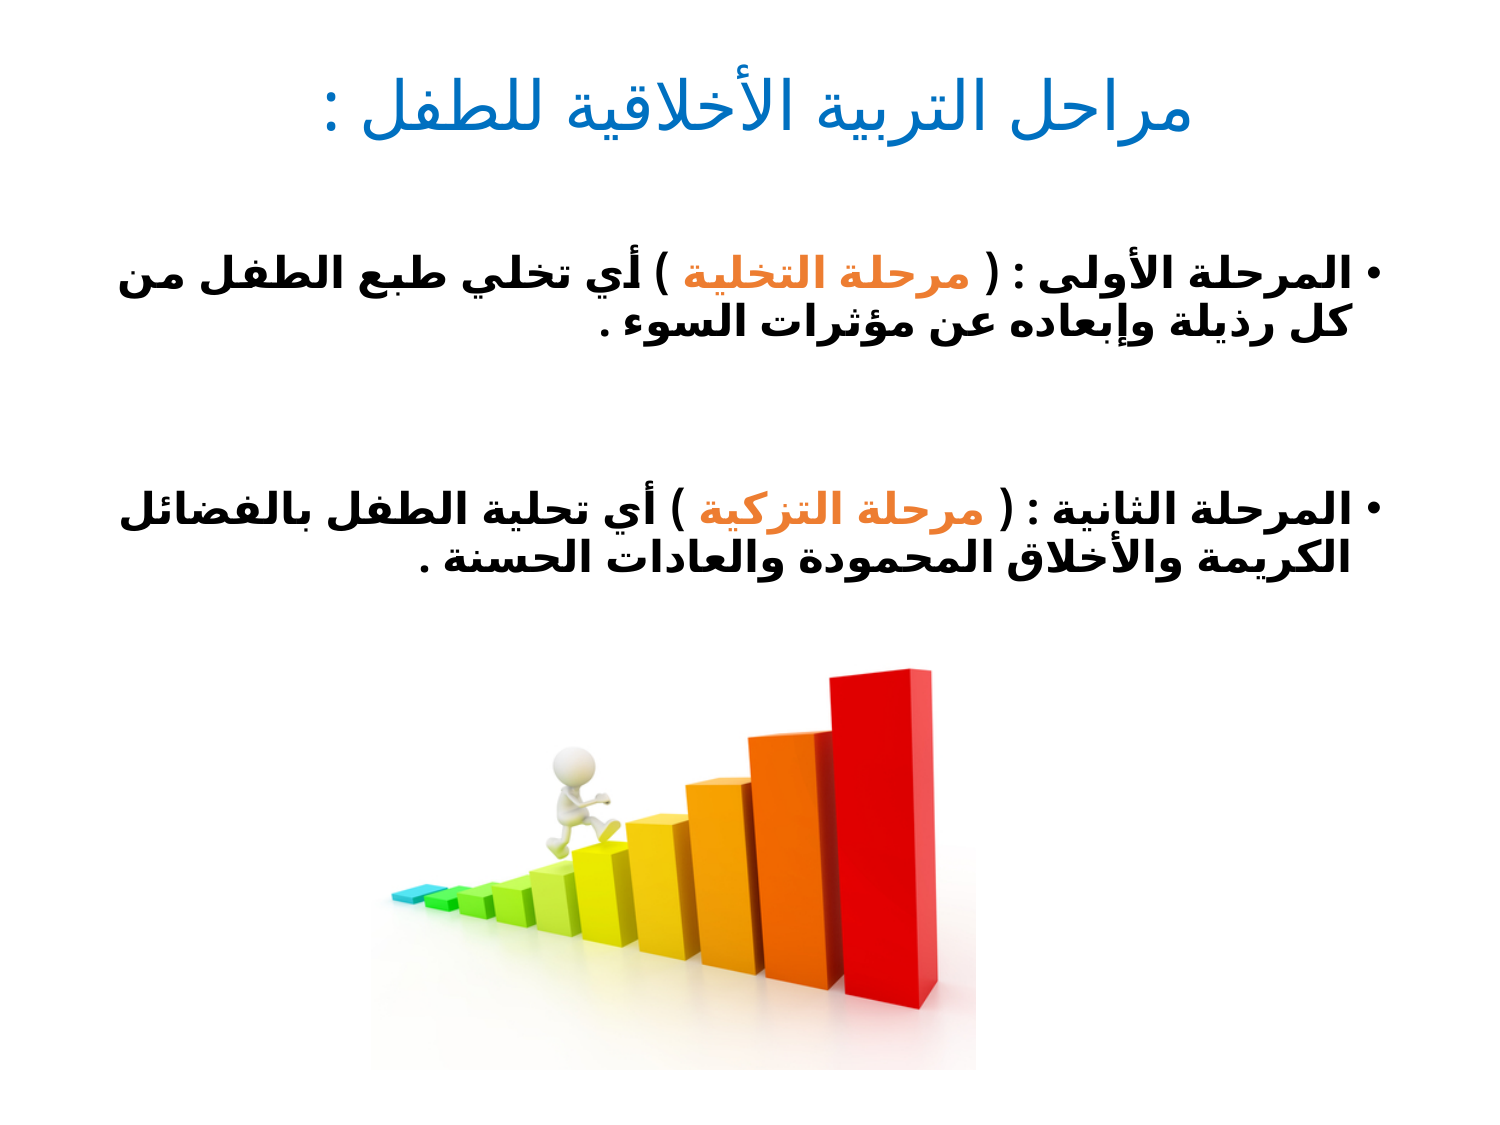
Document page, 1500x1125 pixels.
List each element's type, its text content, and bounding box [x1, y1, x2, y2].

list المرحلة الأولى : ( مرحلة التخلية ) أي تخلي طبع الطفل من كل رذيلة وإبعاده عن مؤثرات السوء . المرحلة الثانية : ( مرحلة التزكية ) أي تحلية الطفل بالفضائل الكريمة والأخلاق المحمودة والعادات الحسنة . [103, 243, 1397, 1014]
picture [371, 586, 976, 1070]
title مراحل التربية الأخلاقية للطفل : [103, 0, 1397, 218]
